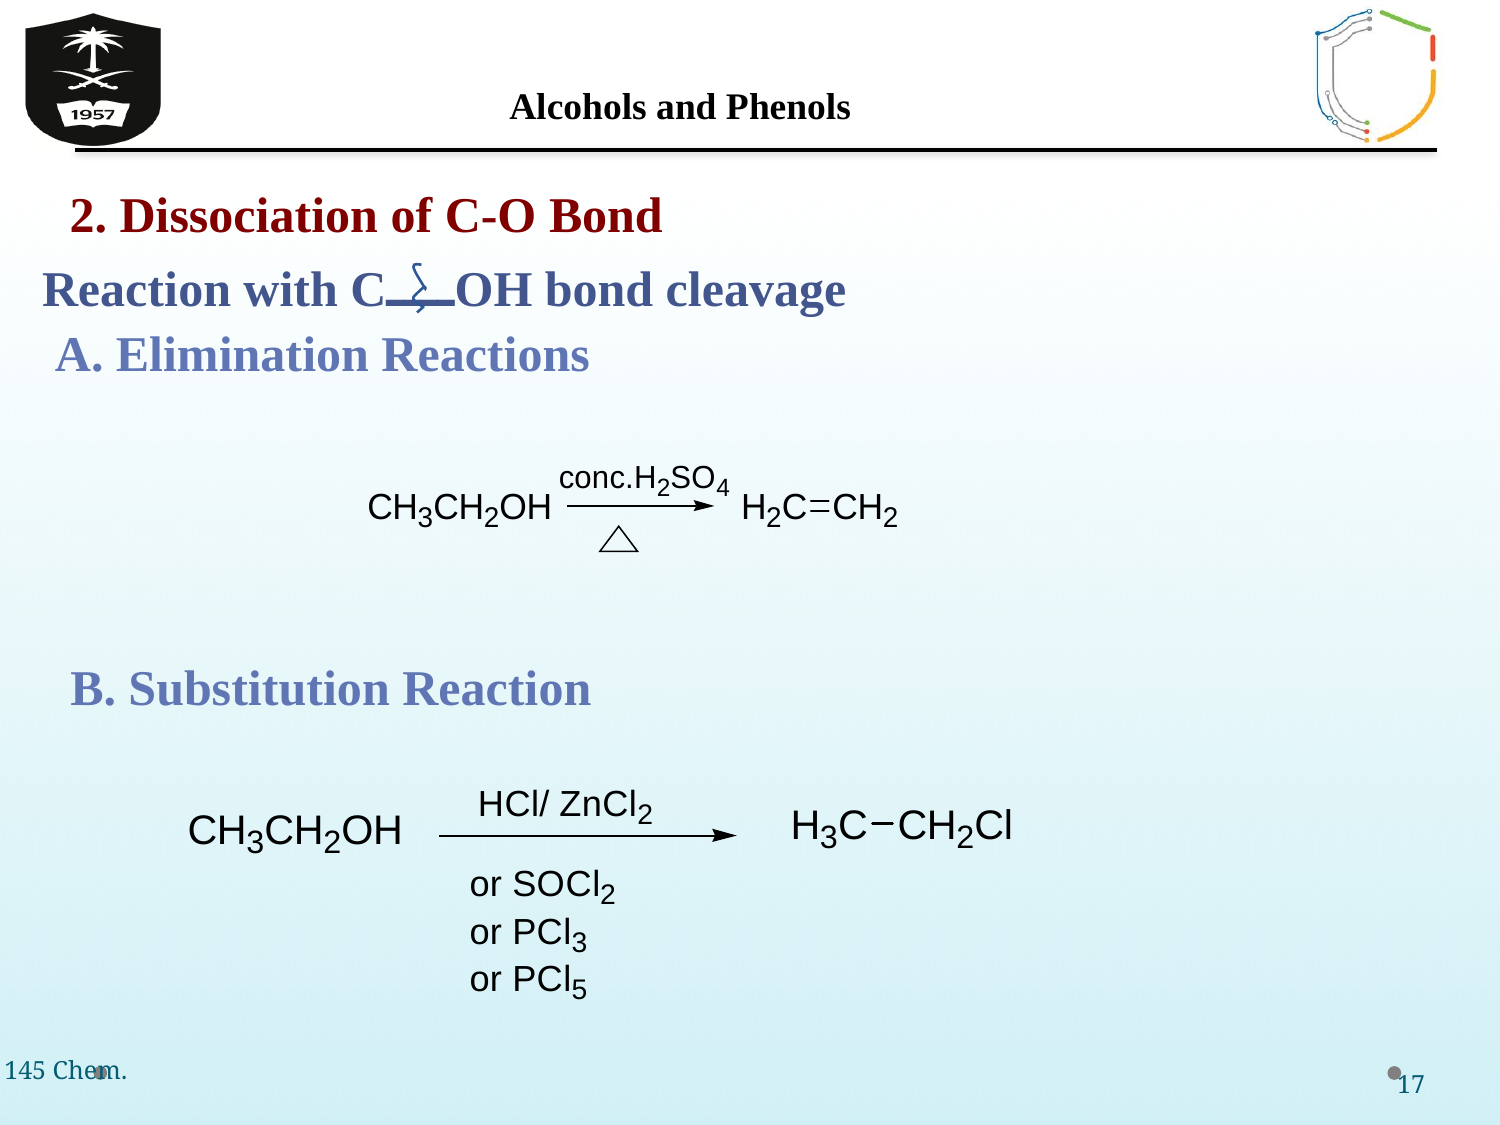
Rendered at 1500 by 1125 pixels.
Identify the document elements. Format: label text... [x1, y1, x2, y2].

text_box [366, 463, 899, 529]
text_box 145 Chem. [4, 1024, 555, 1085]
text_box 17 [1299, 1042, 1425, 1103]
text_box Reaction with CــــOH bond cleavage [27, 249, 862, 324]
text_box [413, 264, 426, 313]
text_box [187, 787, 1013, 1007]
text_box A. Elimination Reactions [12, 313, 633, 389]
text_box 2. Dissociation of C-O Bond [54, 174, 678, 249]
text_box [599, 537, 638, 552]
text_box B. Substitution Reaction [55, 648, 619, 723]
text_box Alcohols and Phenols [494, 74, 866, 135]
picture [0, 0, 1500, 1125]
